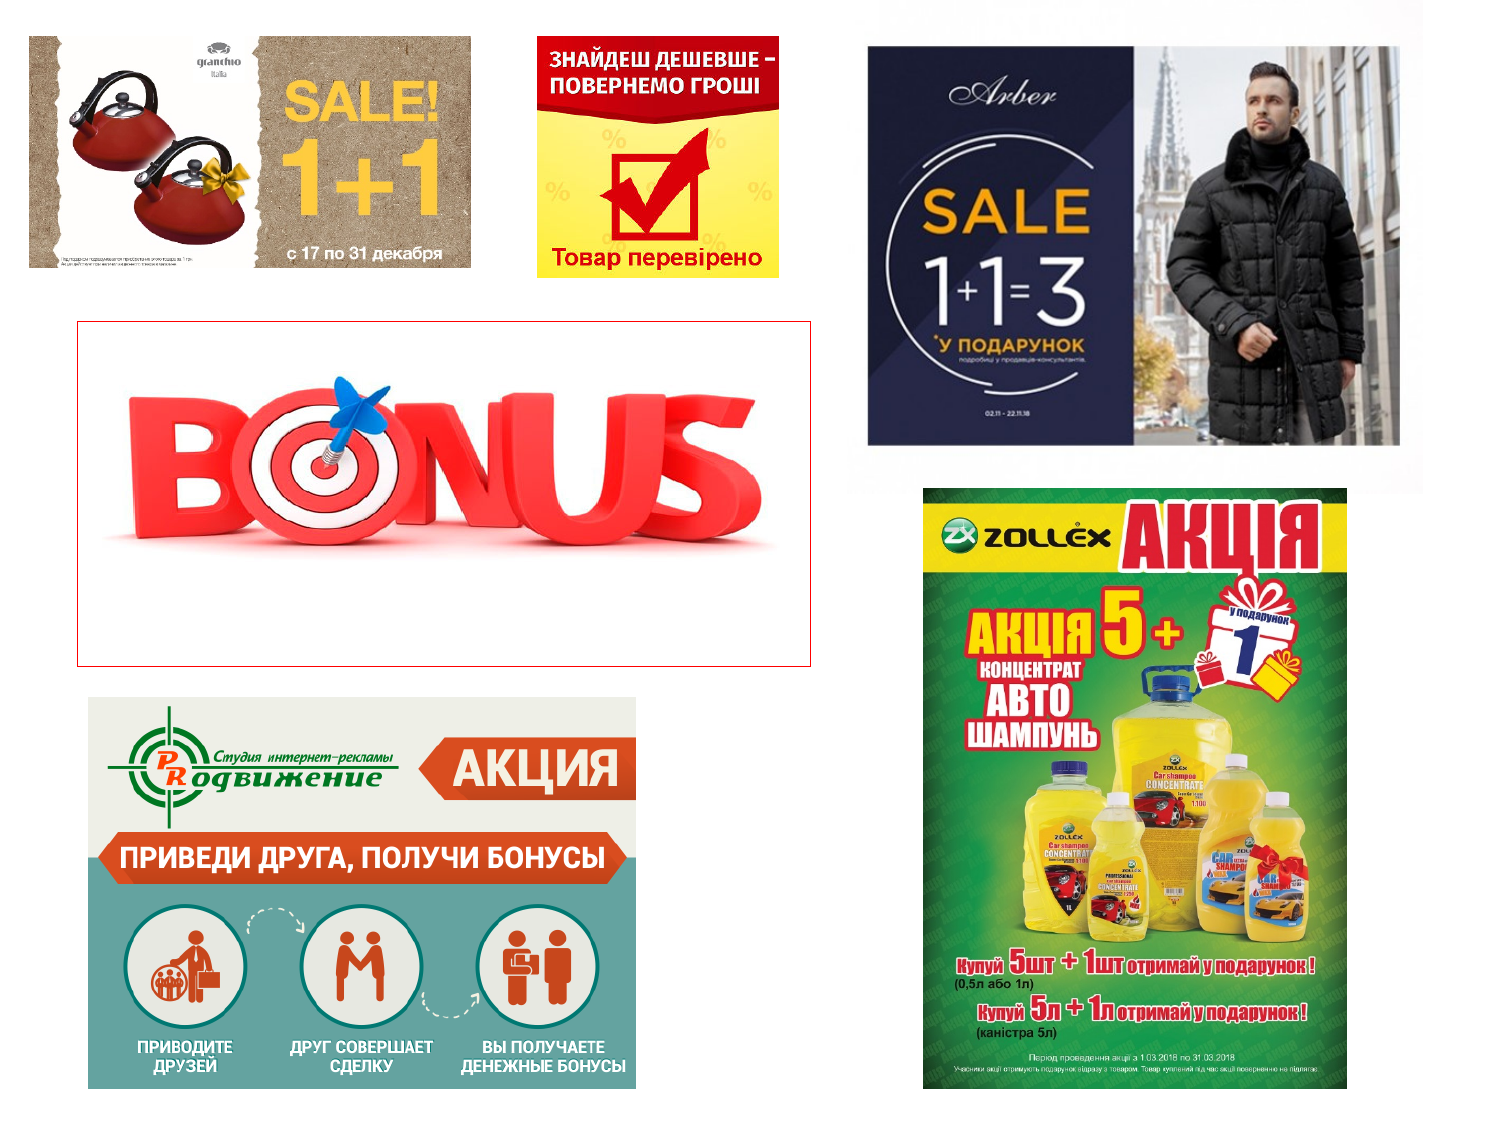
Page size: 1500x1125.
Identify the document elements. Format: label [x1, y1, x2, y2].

picture [847, 0, 1423, 1089]
picture [88, 697, 636, 1089]
picture [537, 36, 779, 278]
picture [77, 321, 811, 667]
picture [29, 36, 471, 268]
